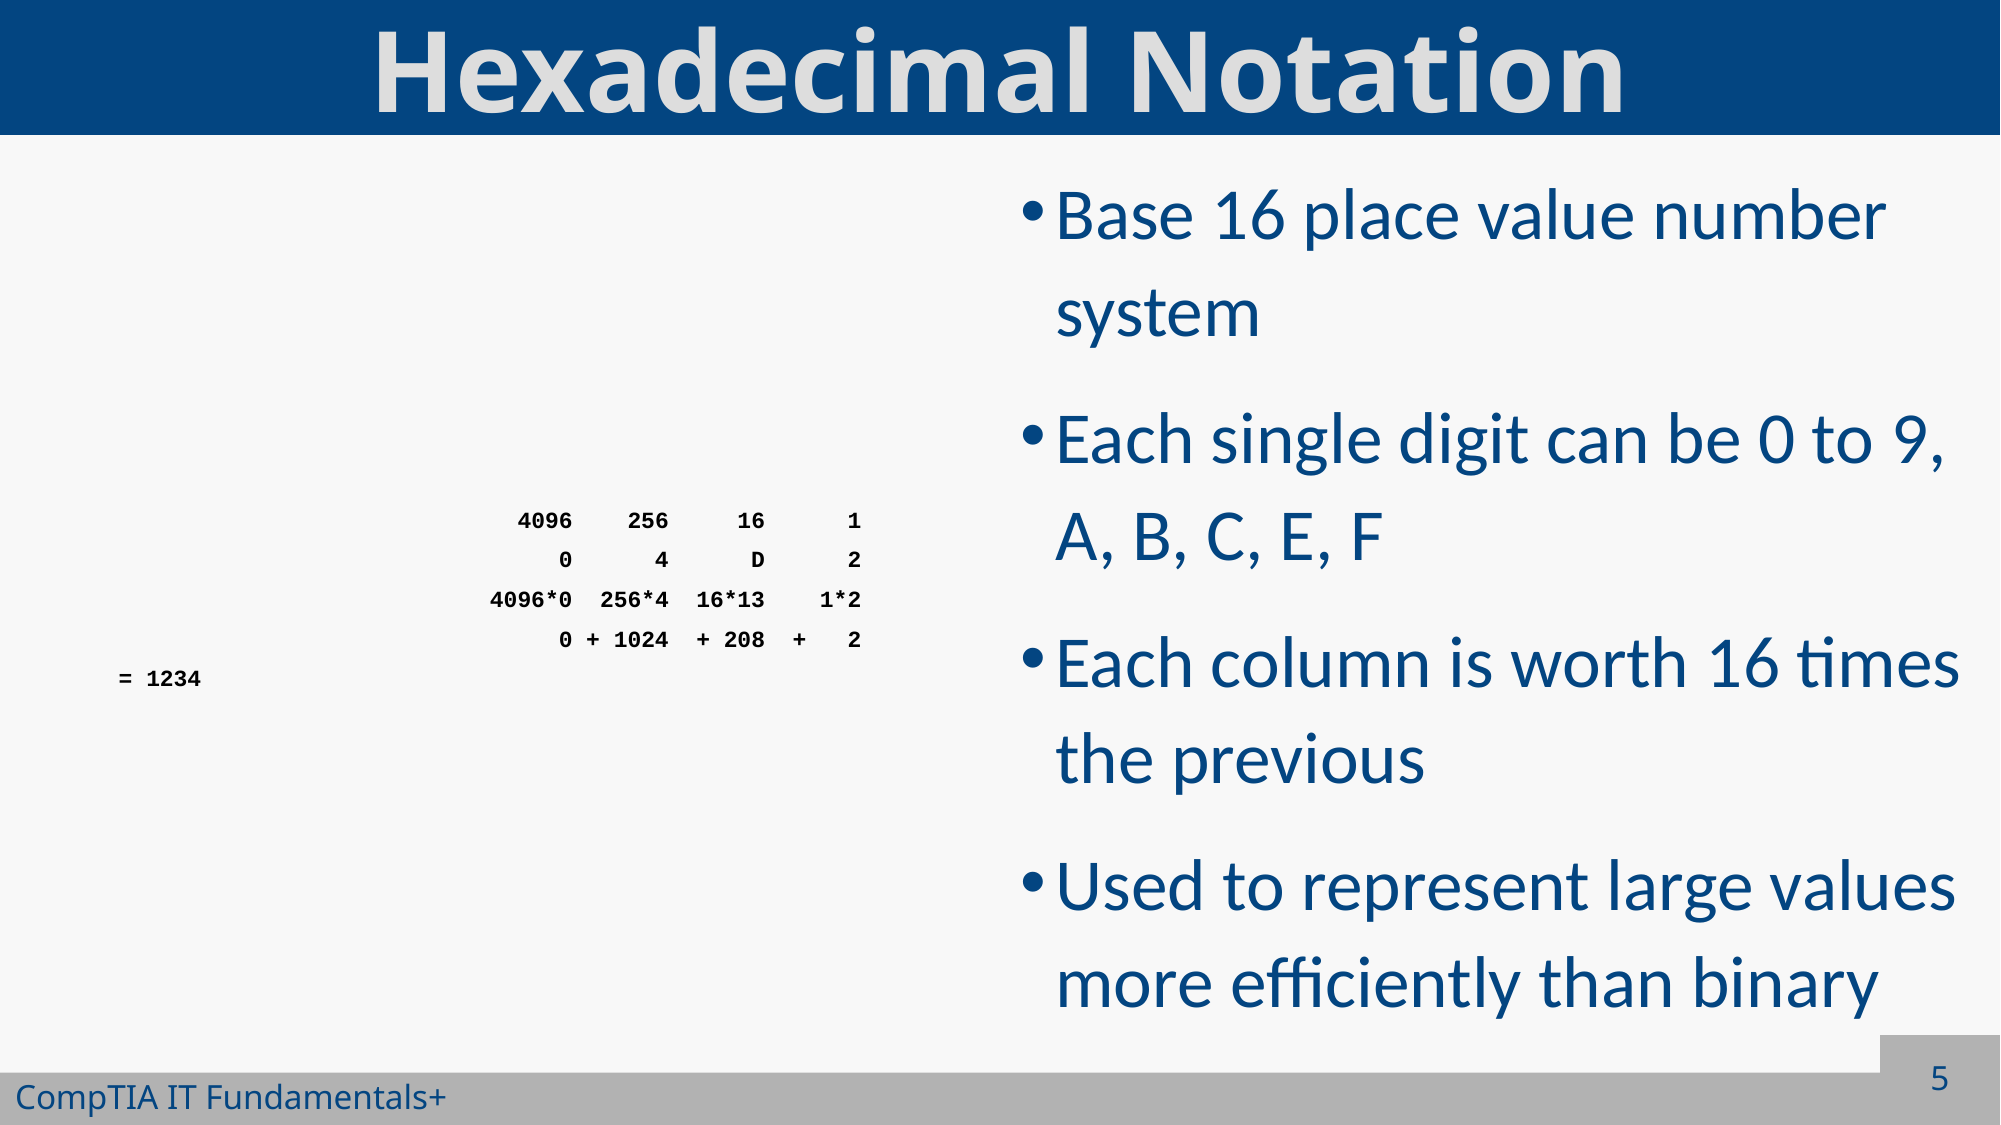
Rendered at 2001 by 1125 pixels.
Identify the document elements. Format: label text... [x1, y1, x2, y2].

slide_number 5 [1880, 1035, 2000, 1125]
list Base 16 place value number system Each single digit can be 0 to 9, A, B, C, E, F Each column is worth 16 times the previous Used to represent large values more efficiently than binary [1005, 149, 1980, 1065]
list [66, 508, 940, 707]
title Hexadecimal Notation [0, 0, 2000, 135]
footer CompTIA IT Fundamentals+ [0, 1072, 1880, 1125]
